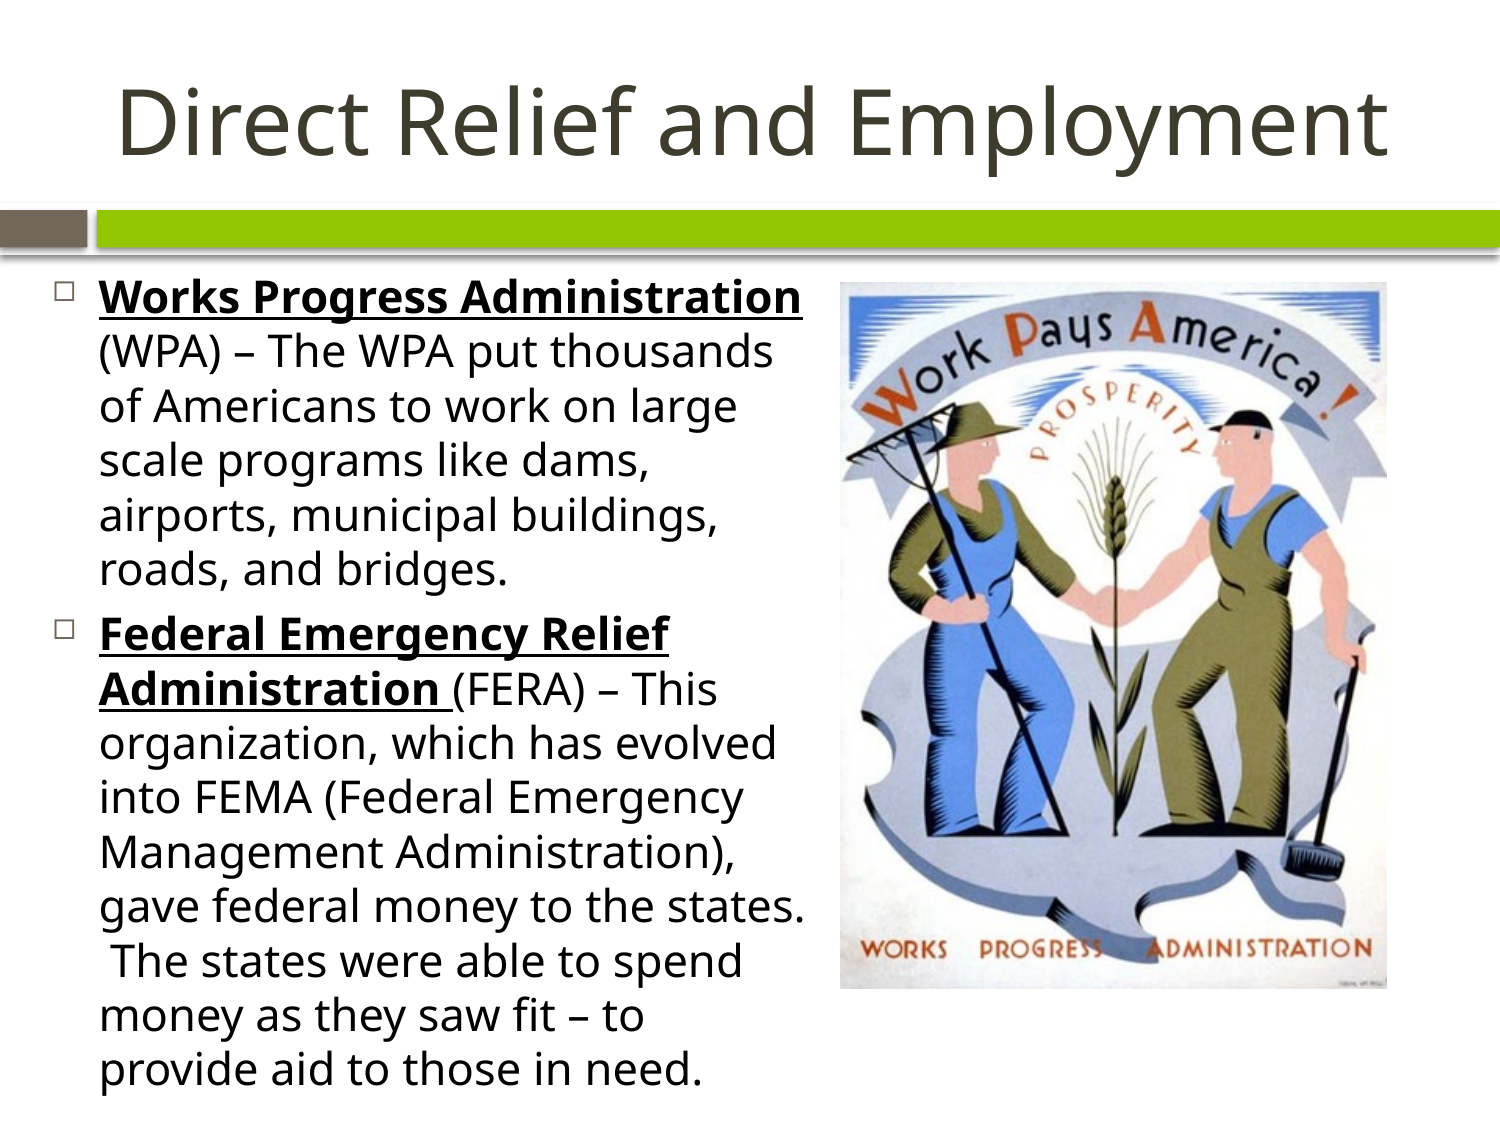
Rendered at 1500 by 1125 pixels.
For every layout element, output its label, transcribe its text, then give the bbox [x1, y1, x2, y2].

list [839, 282, 1388, 989]
list Works Progress Administration (WPA) – The WPA put thousands of Americans to work on large scale programs like dams, airports, municipal buildings, roads, and bridges. Federal Emergency Relief Administration (FERA) – This organization, which has evolved into FEMA (Federal Emergency Management Administration), gave federal money to the states. The states were able to spend money as they saw fit – to provide aid to those in need. [37, 260, 825, 1125]
title Direct Relief and Employment [99, 37, 1438, 200]
